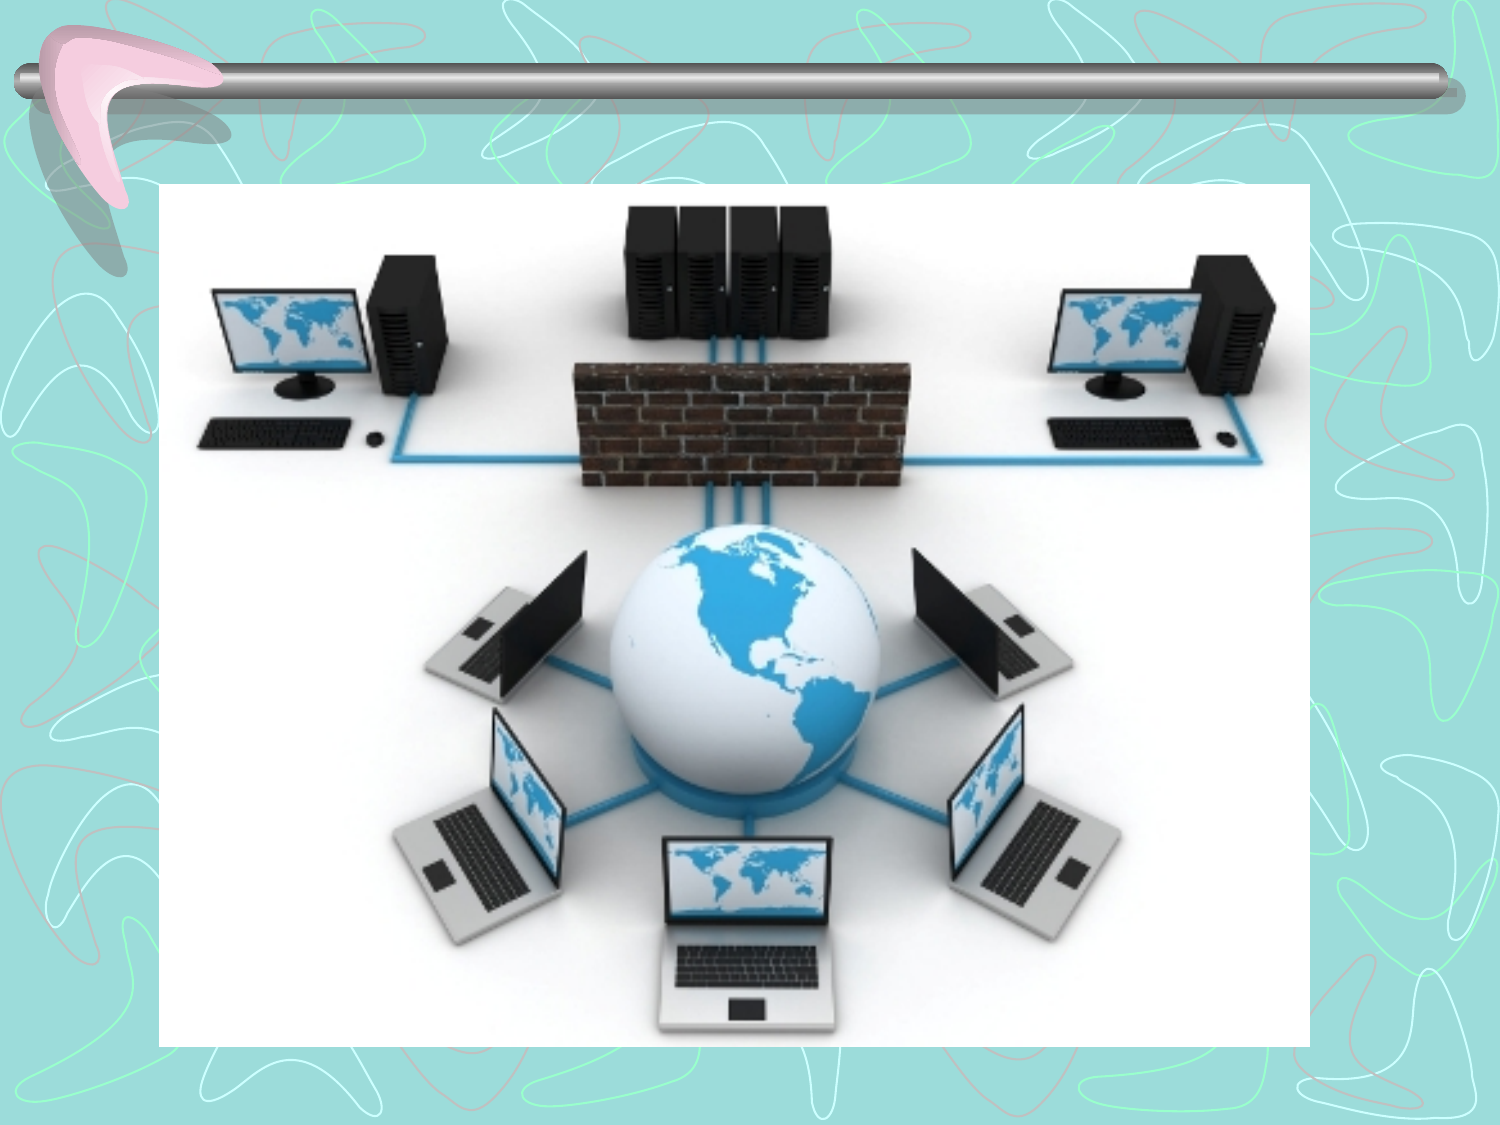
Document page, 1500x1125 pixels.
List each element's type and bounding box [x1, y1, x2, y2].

picture [159, 184, 1310, 1048]
